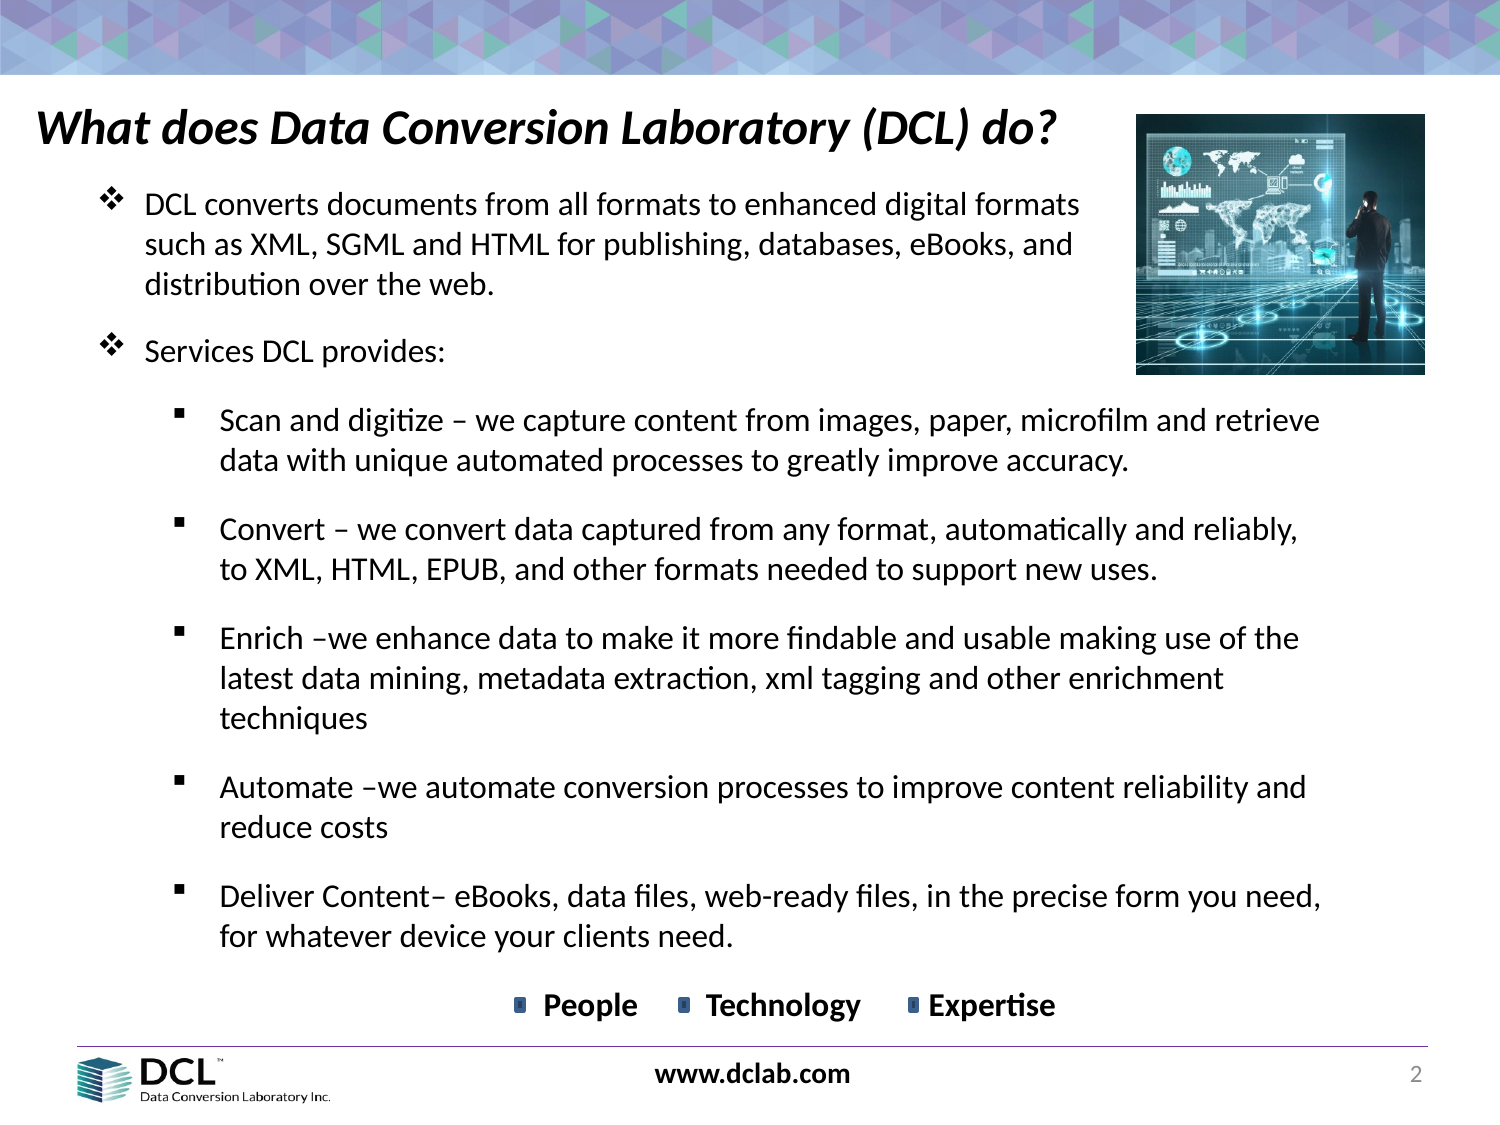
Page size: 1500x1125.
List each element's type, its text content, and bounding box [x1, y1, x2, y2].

text_box People Technology Expertise [155, 975, 1444, 1031]
picture [0, 0, 1500, 75]
slide_number 2 [1087, 1042, 1438, 1103]
picture [1135, 114, 1426, 376]
text_box [514, 997, 526, 1013]
text_box What does Data Conversion Laboratory (DCL) do? [20, 87, 1100, 163]
text_box [908, 997, 919, 1013]
text_box Services DCL provides: Scan and digitize – we capture content from images, paper, microfilm and retrieve data with unique automated processes to greatly improve accuracy. Convert – we convert data captured from any format, automatically and reliably, to XML, HTML, EPUB, and other formats needed to support new uses. Enrich –we enhance data to make it more findable and usable making use of the latest data mining, metadata extraction, xml tagging and other enrichment techniques Automate –we automate conversion processes to improve content reliability and reduce costs Deliver Content– eBooks, data files, web-ready files, in the precise form you need, for whatever device your clients need. [82, 321, 1349, 962]
picture [75, 1057, 330, 1107]
text_box [678, 997, 690, 1013]
text_box DCL converts documents from all formats to enhanced digital formats such as XML, SGML and HTML for publishing, databases, eBooks, and distribution over the web. [82, 174, 1130, 310]
